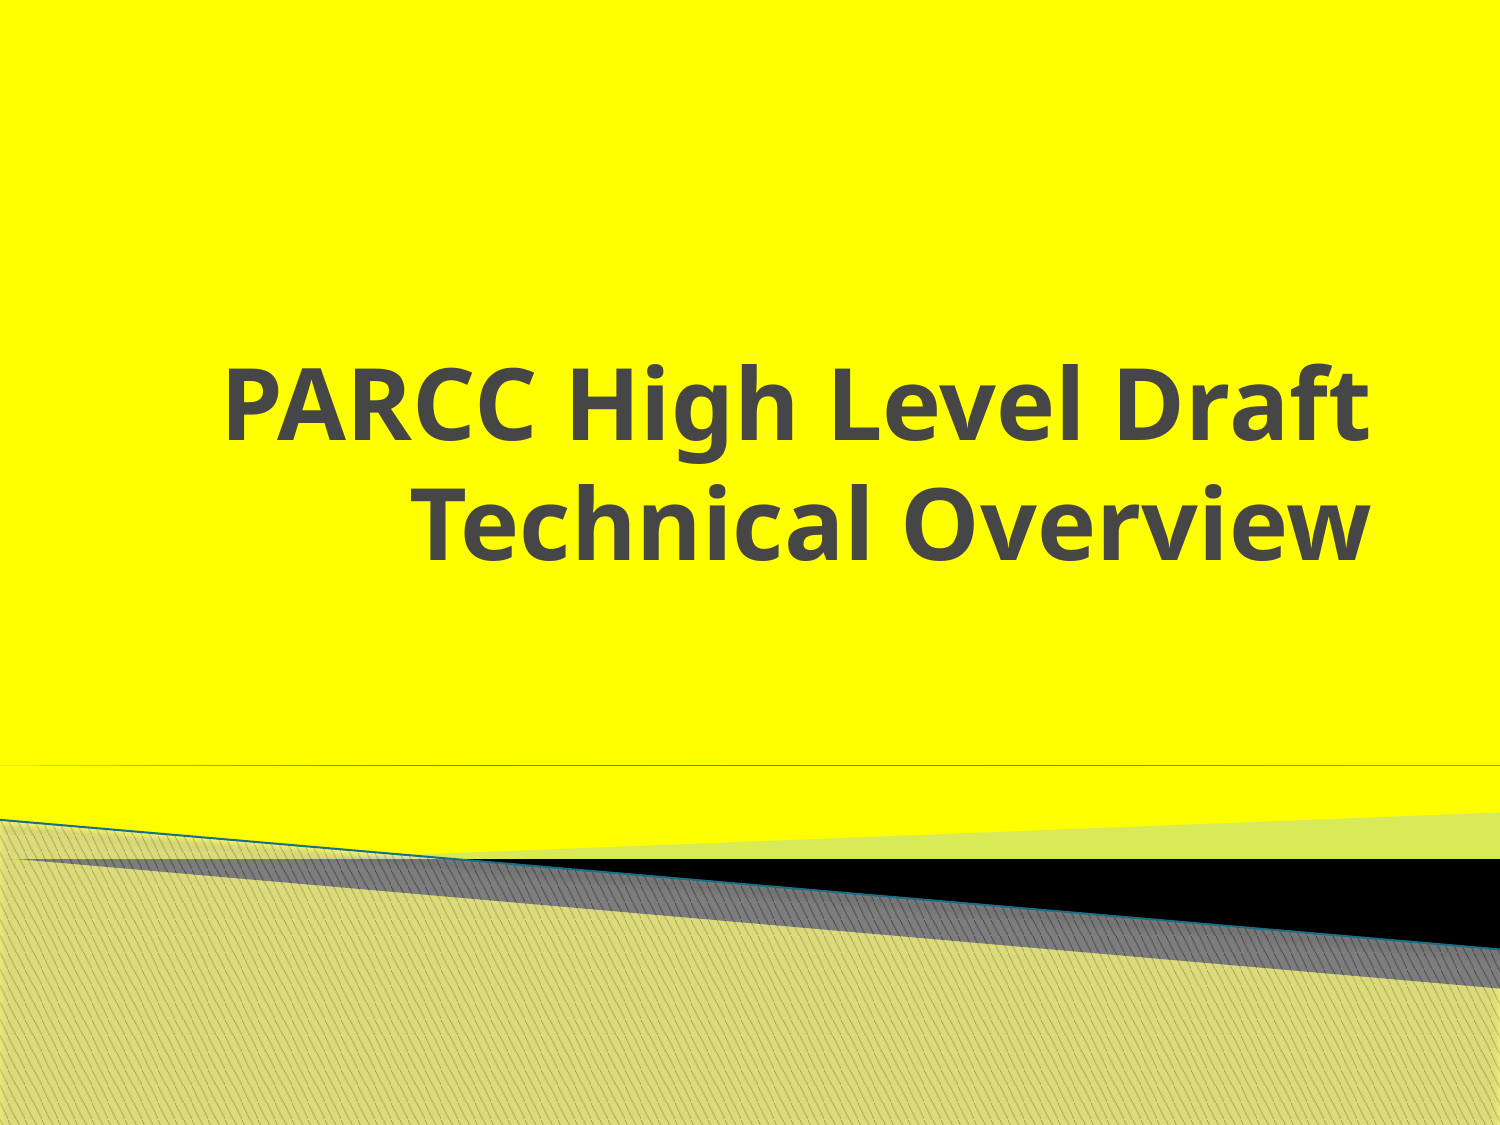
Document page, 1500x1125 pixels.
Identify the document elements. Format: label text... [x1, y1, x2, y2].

title PARCC High Level Draft Technical Overview [112, 287, 1388, 588]
picture [5, 859, 1500, 989]
